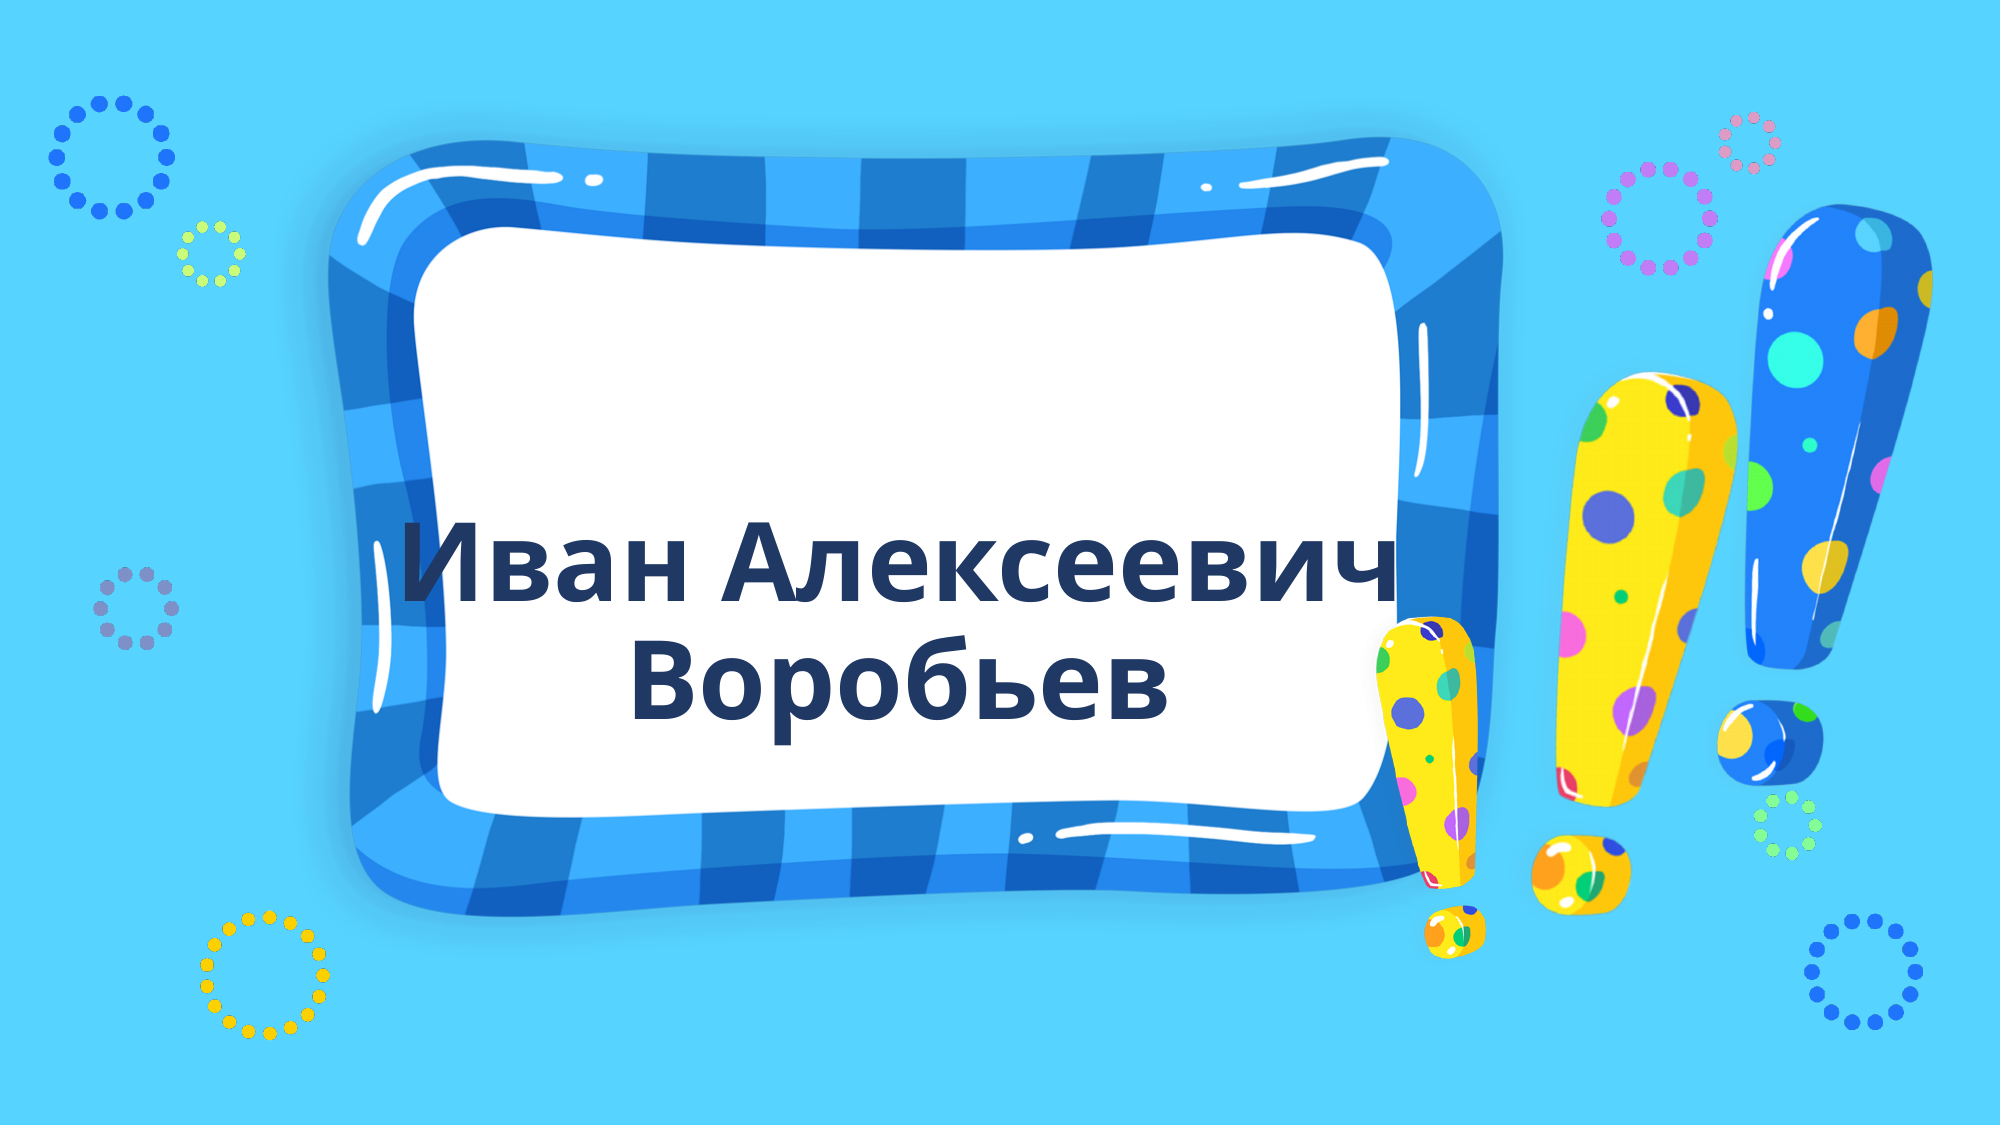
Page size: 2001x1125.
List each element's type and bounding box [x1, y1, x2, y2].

picture [83, 556, 189, 659]
picture [184, 95, 1973, 1045]
picture [40, 67, 247, 289]
picture [1796, 887, 1931, 1045]
